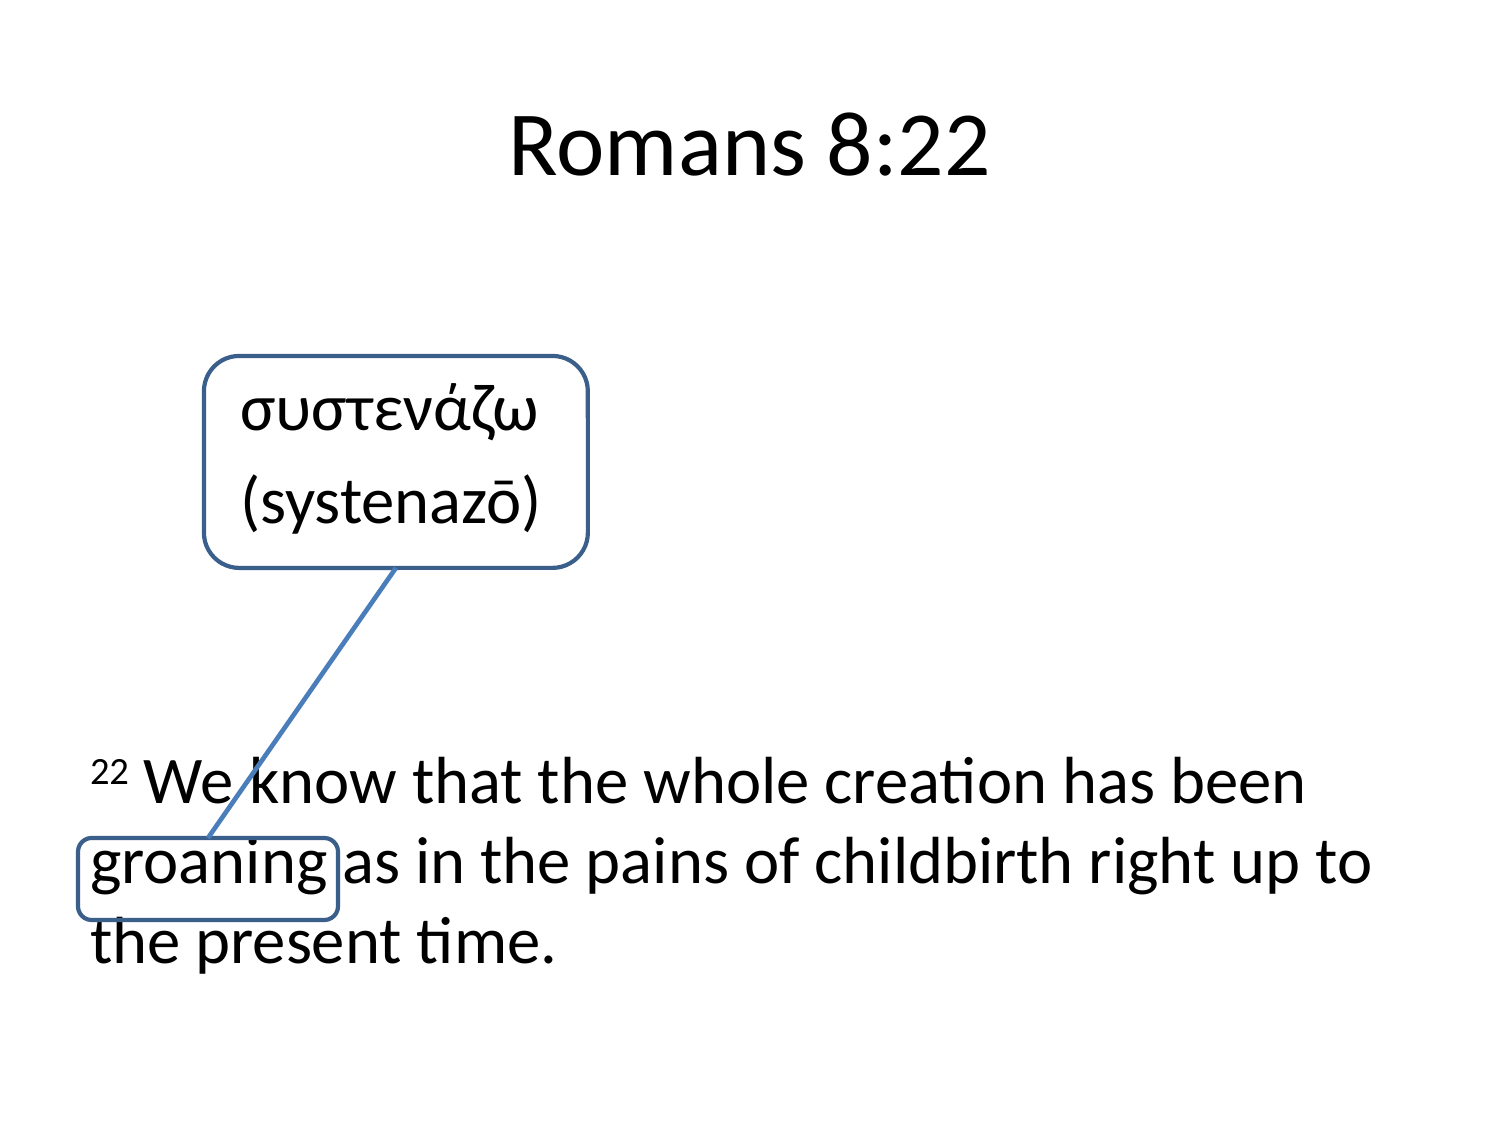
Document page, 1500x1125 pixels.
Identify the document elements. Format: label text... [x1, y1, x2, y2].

title Romans 8:22 [75, 45, 1425, 233]
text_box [207, 567, 397, 839]
text_box [75, 835, 341, 923]
text_box [201, 353, 590, 571]
list συστενάζω (systenazō) 22 We know that the whole creation has been groaning as in the pains of childbirth right up to the present time. [75, 262, 1425, 1005]
